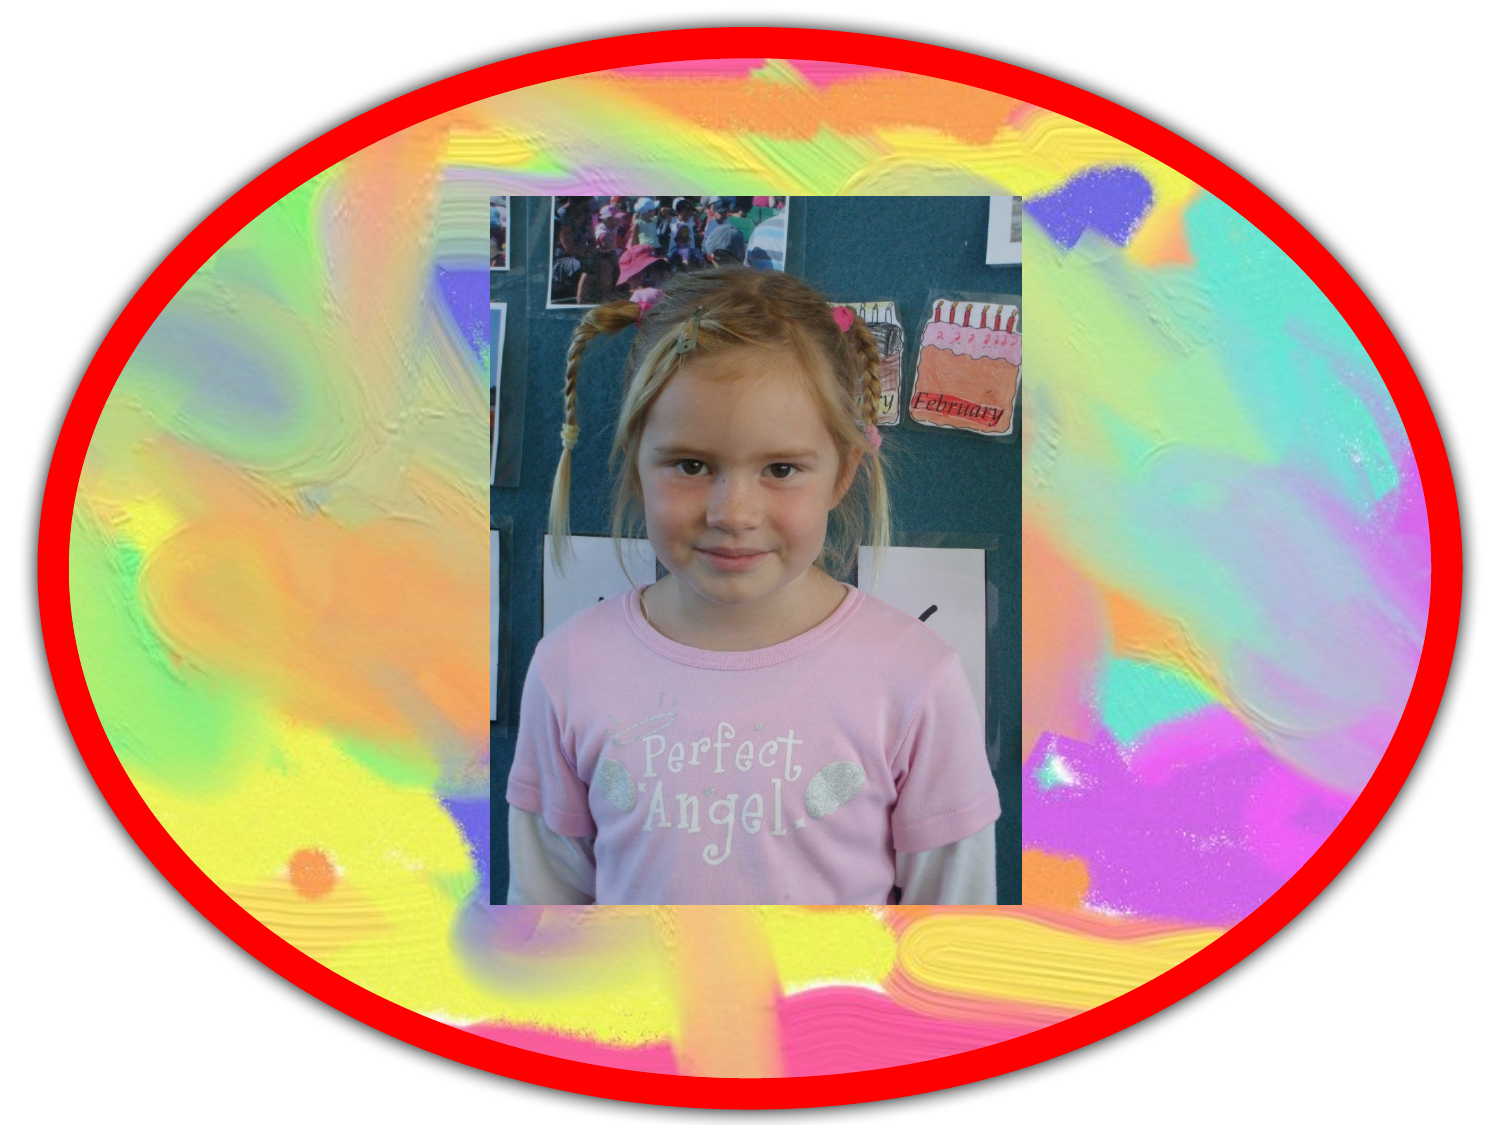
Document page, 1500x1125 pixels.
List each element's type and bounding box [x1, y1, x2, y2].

picture [52, 42, 1448, 1095]
